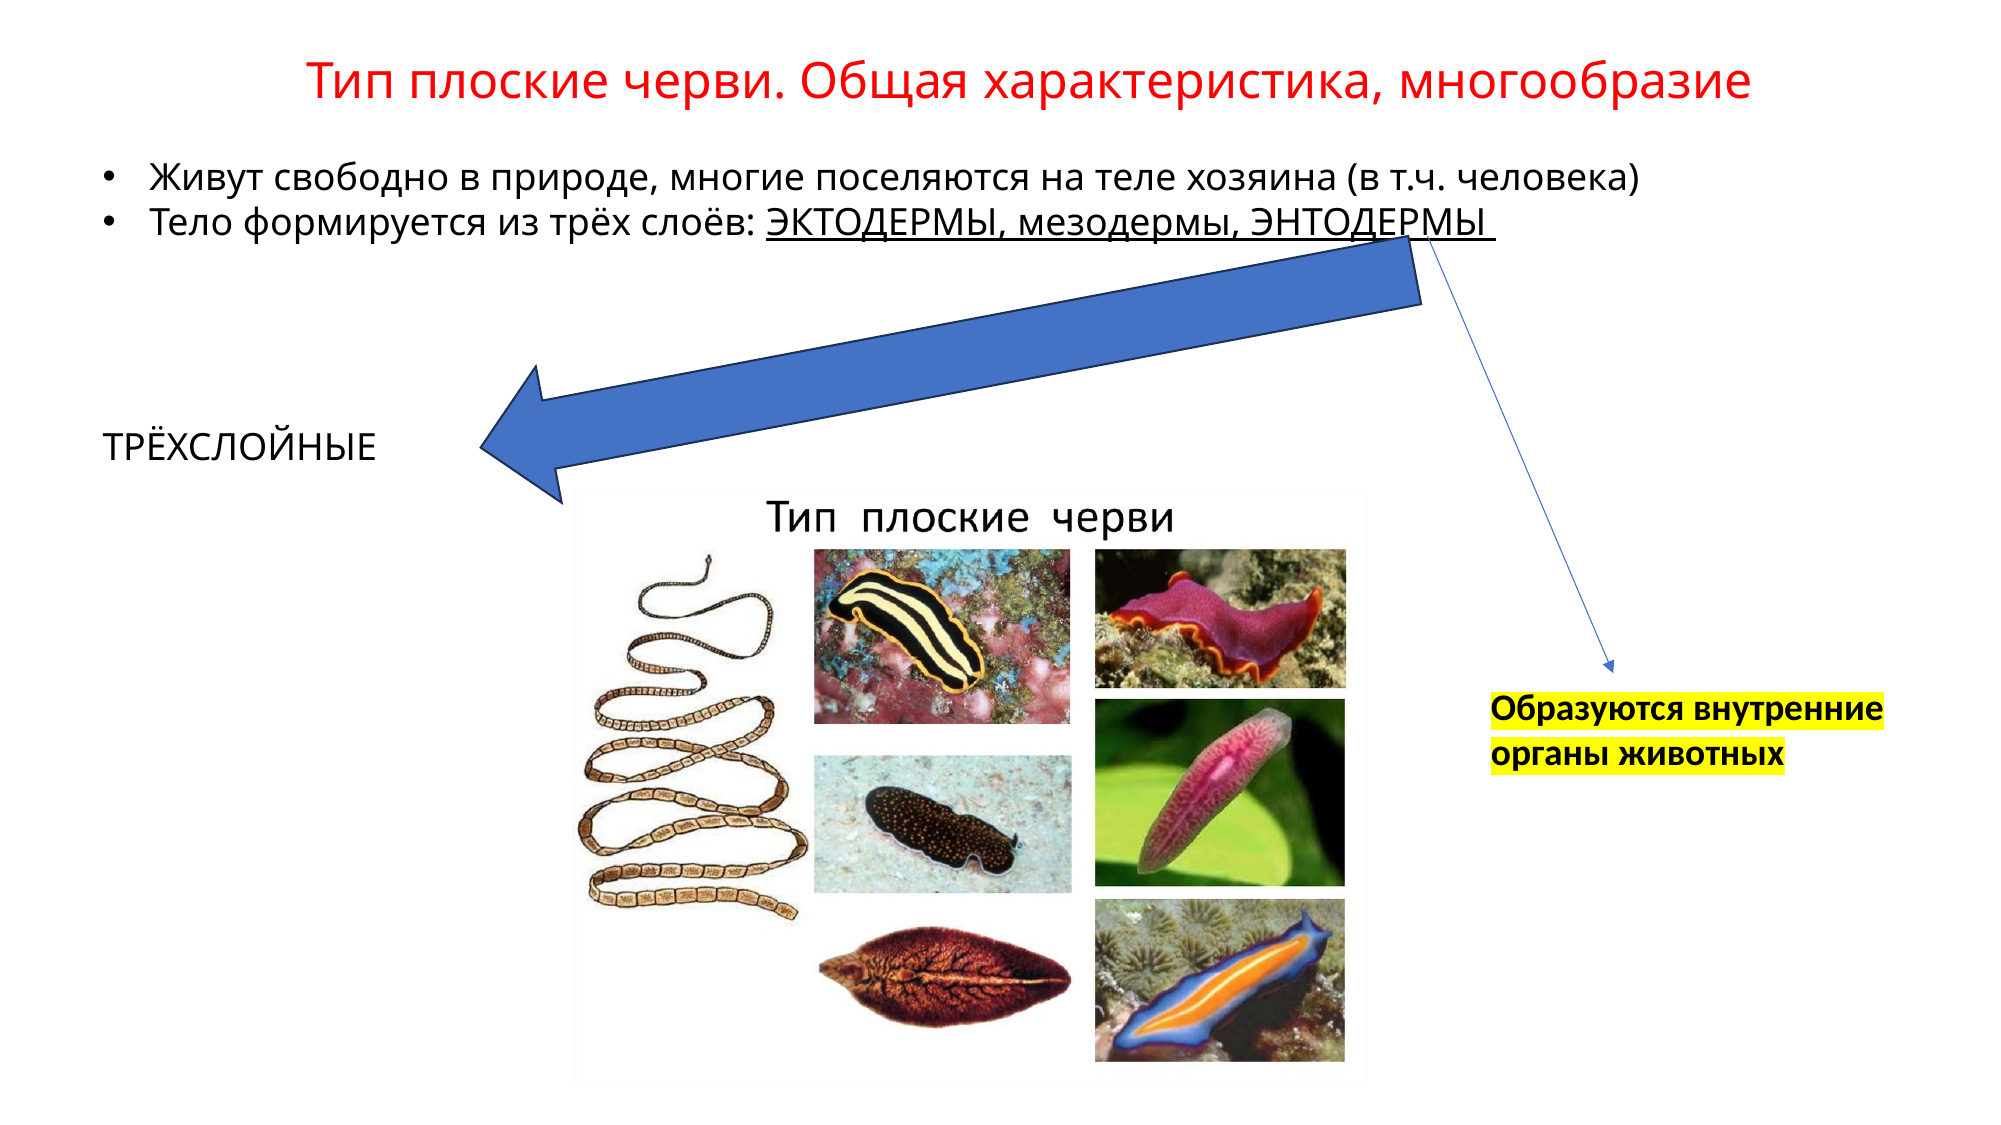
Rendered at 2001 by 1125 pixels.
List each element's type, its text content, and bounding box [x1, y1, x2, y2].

text_box Тип плоские черви. Общая характеристика, многообразие Живут свободно в природе, многие поселяются на теле хозяина (в т.ч. человека) Тело формируется из трёх слоёв: ЭКТОДЕРМЫ, мезодермы, ЭНТОДЕРМЫ ТРЁХСЛОЙНЫЕ [87, 40, 1973, 476]
text_box Образуются внутренние органы животных [1476, 675, 1930, 781]
picture [572, 488, 1368, 1085]
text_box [1427, 236, 1614, 674]
text_box [479, 234, 1423, 505]
